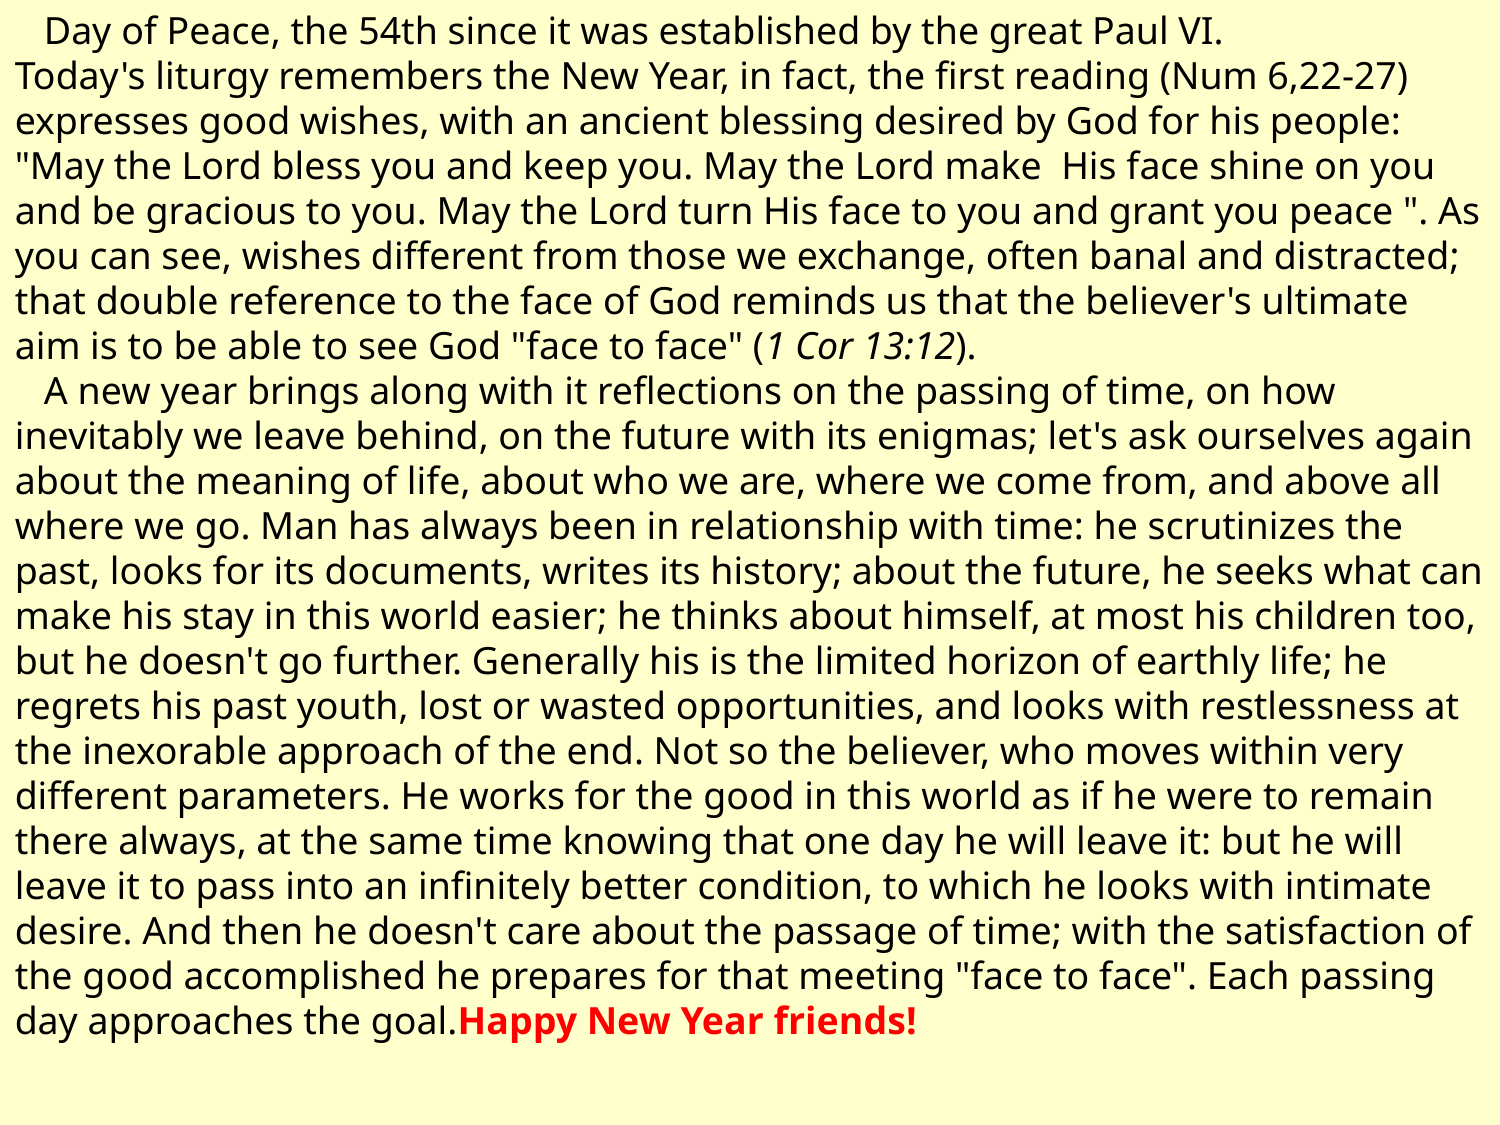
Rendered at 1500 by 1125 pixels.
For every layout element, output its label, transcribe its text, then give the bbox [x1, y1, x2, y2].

text_box Day of Peace, the 54th since it was established by the great Paul VI. Today's liturgy remembers the New Year, in fact, the first reading (Num 6,22-27) expresses good wishes, with an ancient blessing desired by God for his people: "May the Lord bless you and keep you. May the Lord make His face shine on you and be gracious to you. May the Lord turn His face to you and grant you peace ". As you can see, wishes different from those we exchange, often banal and distracted; that double reference to the face of God reminds us that the believer's ultimate aim is to be able to see God "face to face" (1 Cor 13:12). A new year brings along with it reflections on the passing of time, on how inevitably we leave behind, on the future with its enigmas; let's ask ourselves again about the meaning of life, about who we are, where we come from, and above all where we go. Man has always been in relationship with time: he scrutinizes the past, looks for its documents, writes its history; about the future, he seeks what can make his stay in this world easier; he thinks about himself, at most his children too, but he doesn't go further. Generally his is the limited horizon of earthly life; he regrets his past youth, lost or wasted opportunities, and looks with restlessness at the inexorable approach of the end. Not so the believer, who moves within very different parameters. He works for the good in this world as if he were to remain there always, at the same time knowing that one day he will leave it: but he will leave it to pass into an infinitely better condition, to which he looks with intimate desire. And then he doesn't care about the passage of time; with the satisfaction of the good accomplished he prepares for that meeting "face to face". Each passing day approaches the goal.Happy New Year friends! [0, 0, 1500, 1050]
